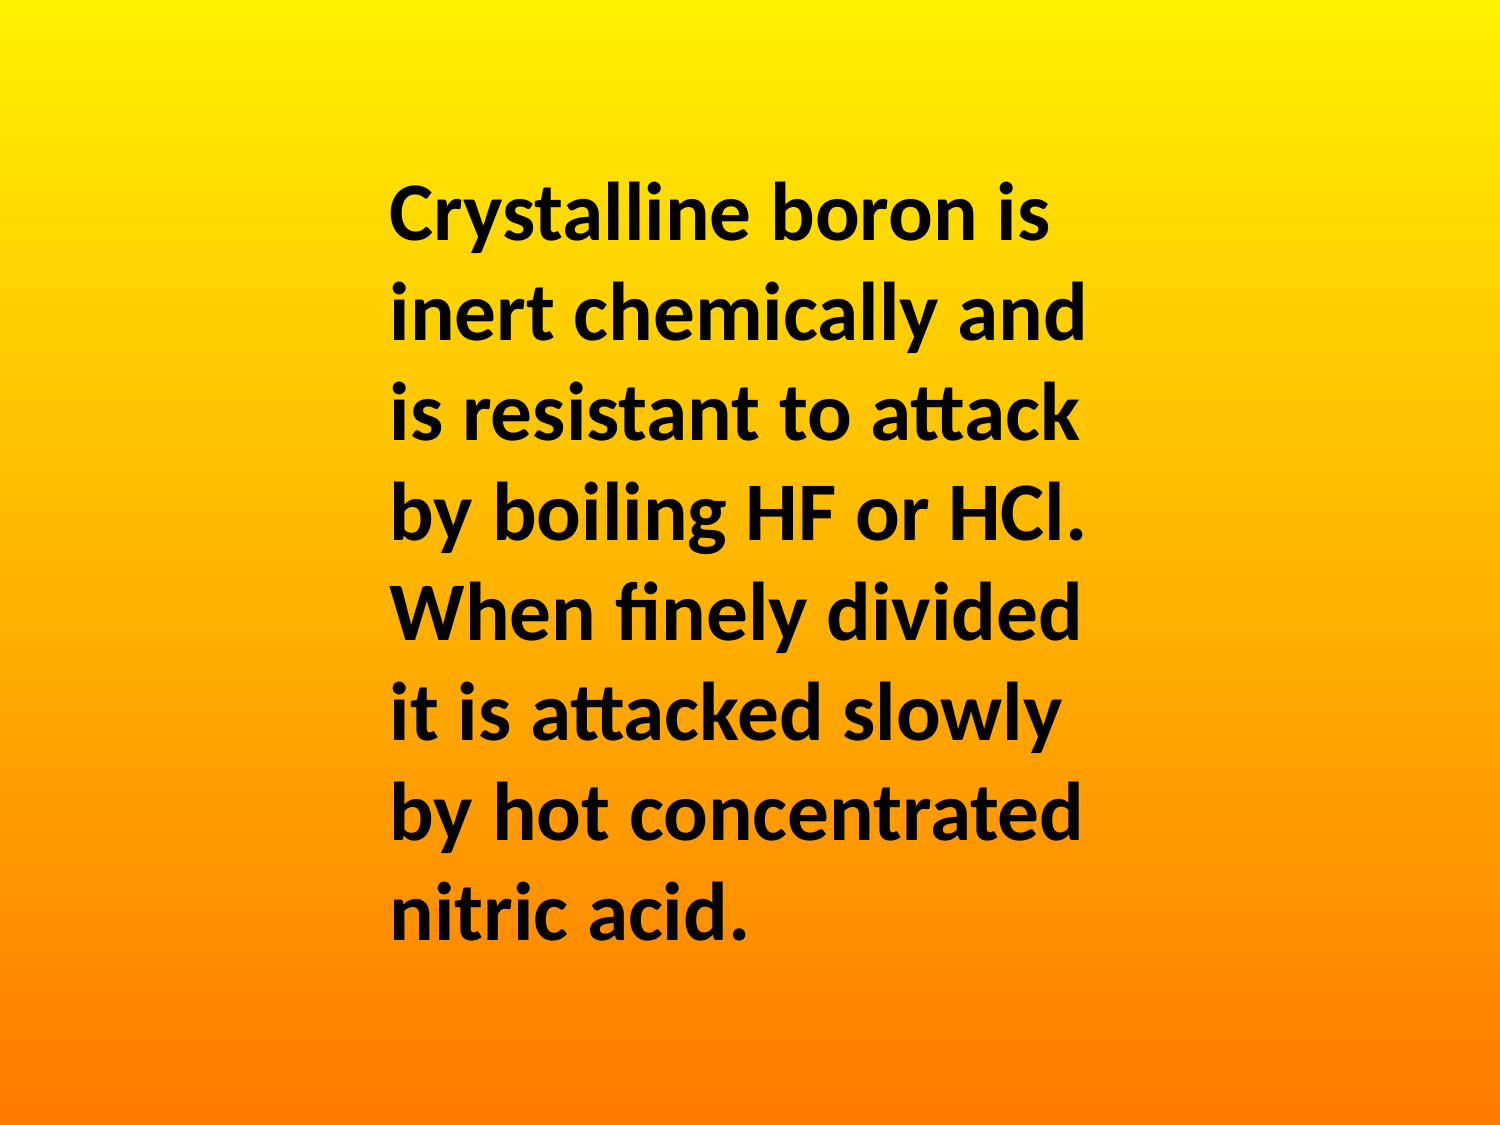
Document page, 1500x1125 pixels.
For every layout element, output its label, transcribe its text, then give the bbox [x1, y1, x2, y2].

text_box Crystalline boron is inert chemically and is resistant to attack by boiling HF or HCl. When finely divided it is attacked slowly by hot concentrated nitric acid. [374, 149, 1125, 965]
